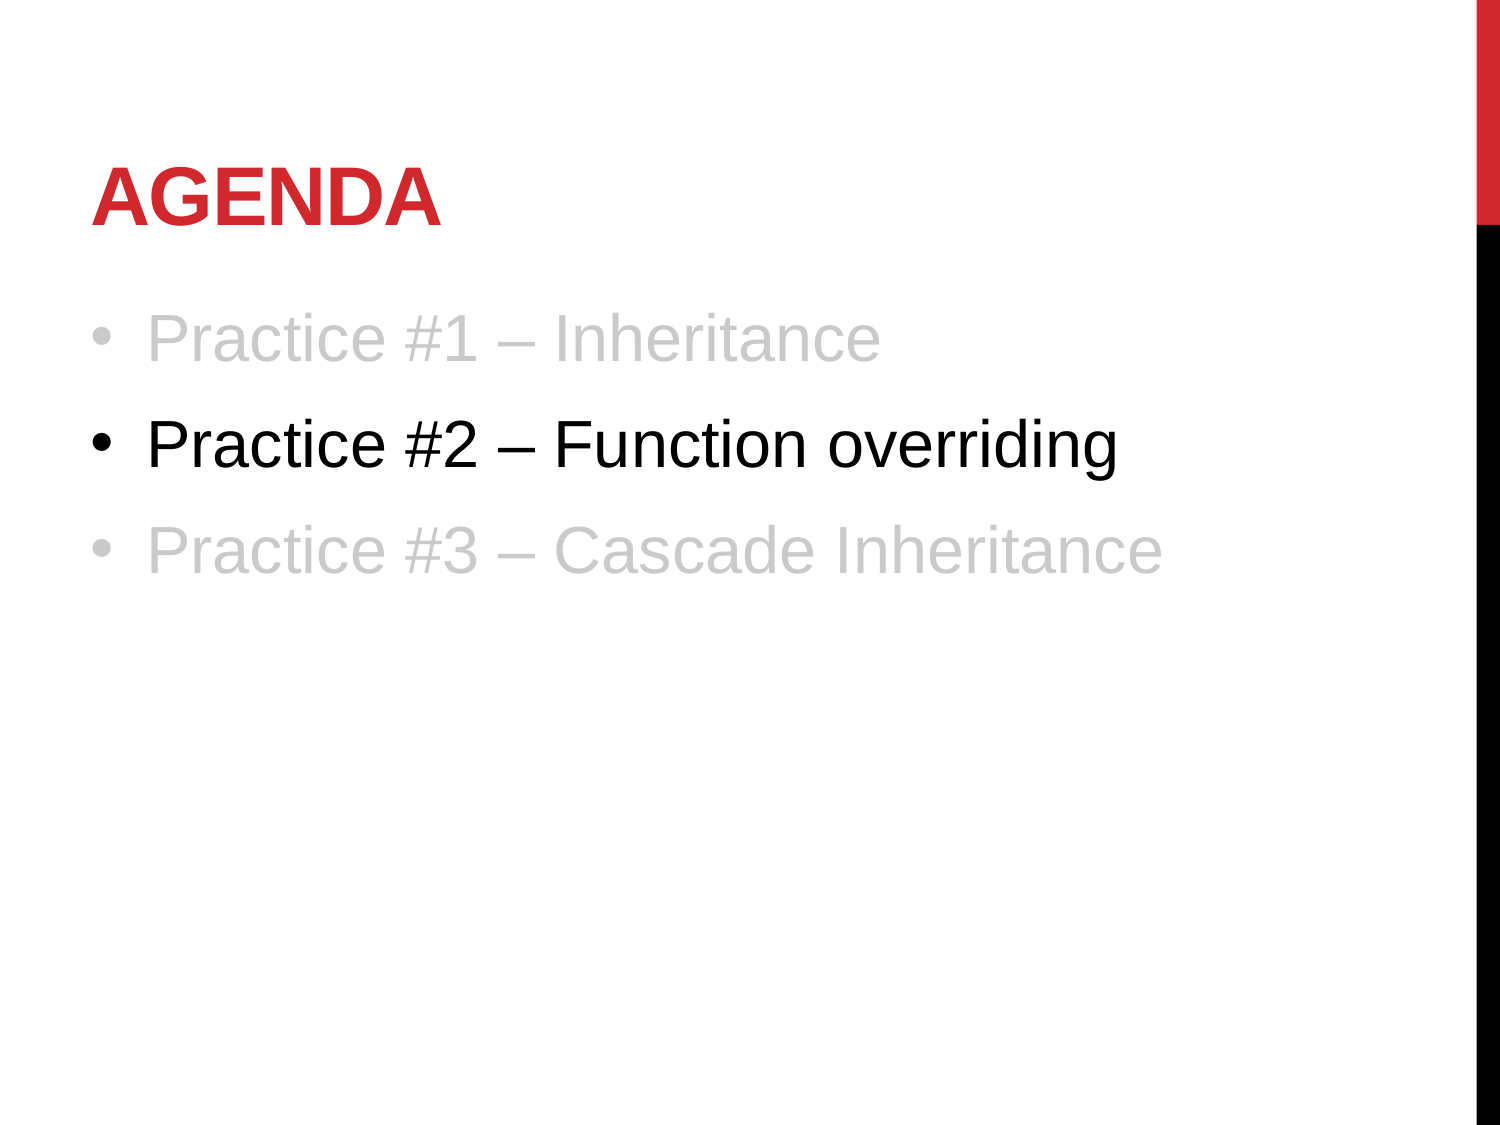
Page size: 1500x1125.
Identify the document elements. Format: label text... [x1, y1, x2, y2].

list Practice #1 – Inheritance Practice #2 – Function overriding Practice #3 – Cascade Inheritance [75, 287, 1325, 1005]
title Agenda [75, 25, 1025, 250]
